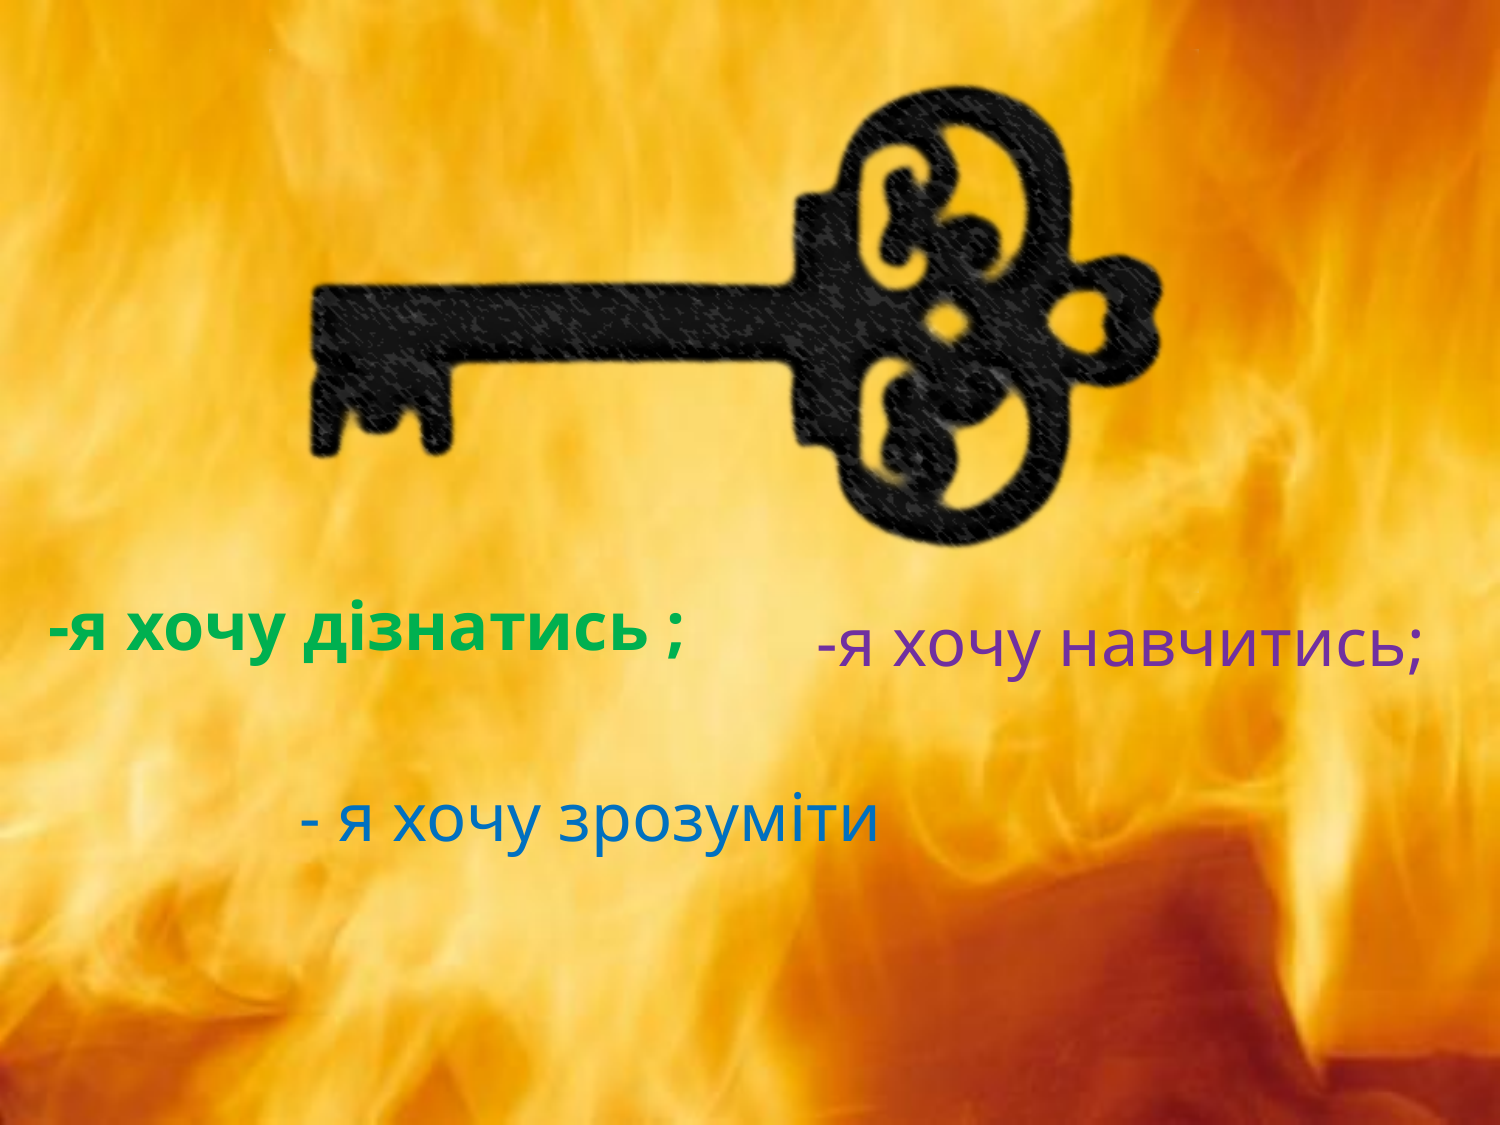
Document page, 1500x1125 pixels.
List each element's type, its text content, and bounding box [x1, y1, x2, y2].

text_box -я хочу дізнатись ; [33, 575, 701, 671]
picture [0, 0, 1500, 1125]
text_box - я хочу зрозуміти [284, 767, 897, 863]
text_box -я хочу навчитись; [801, 592, 1441, 688]
